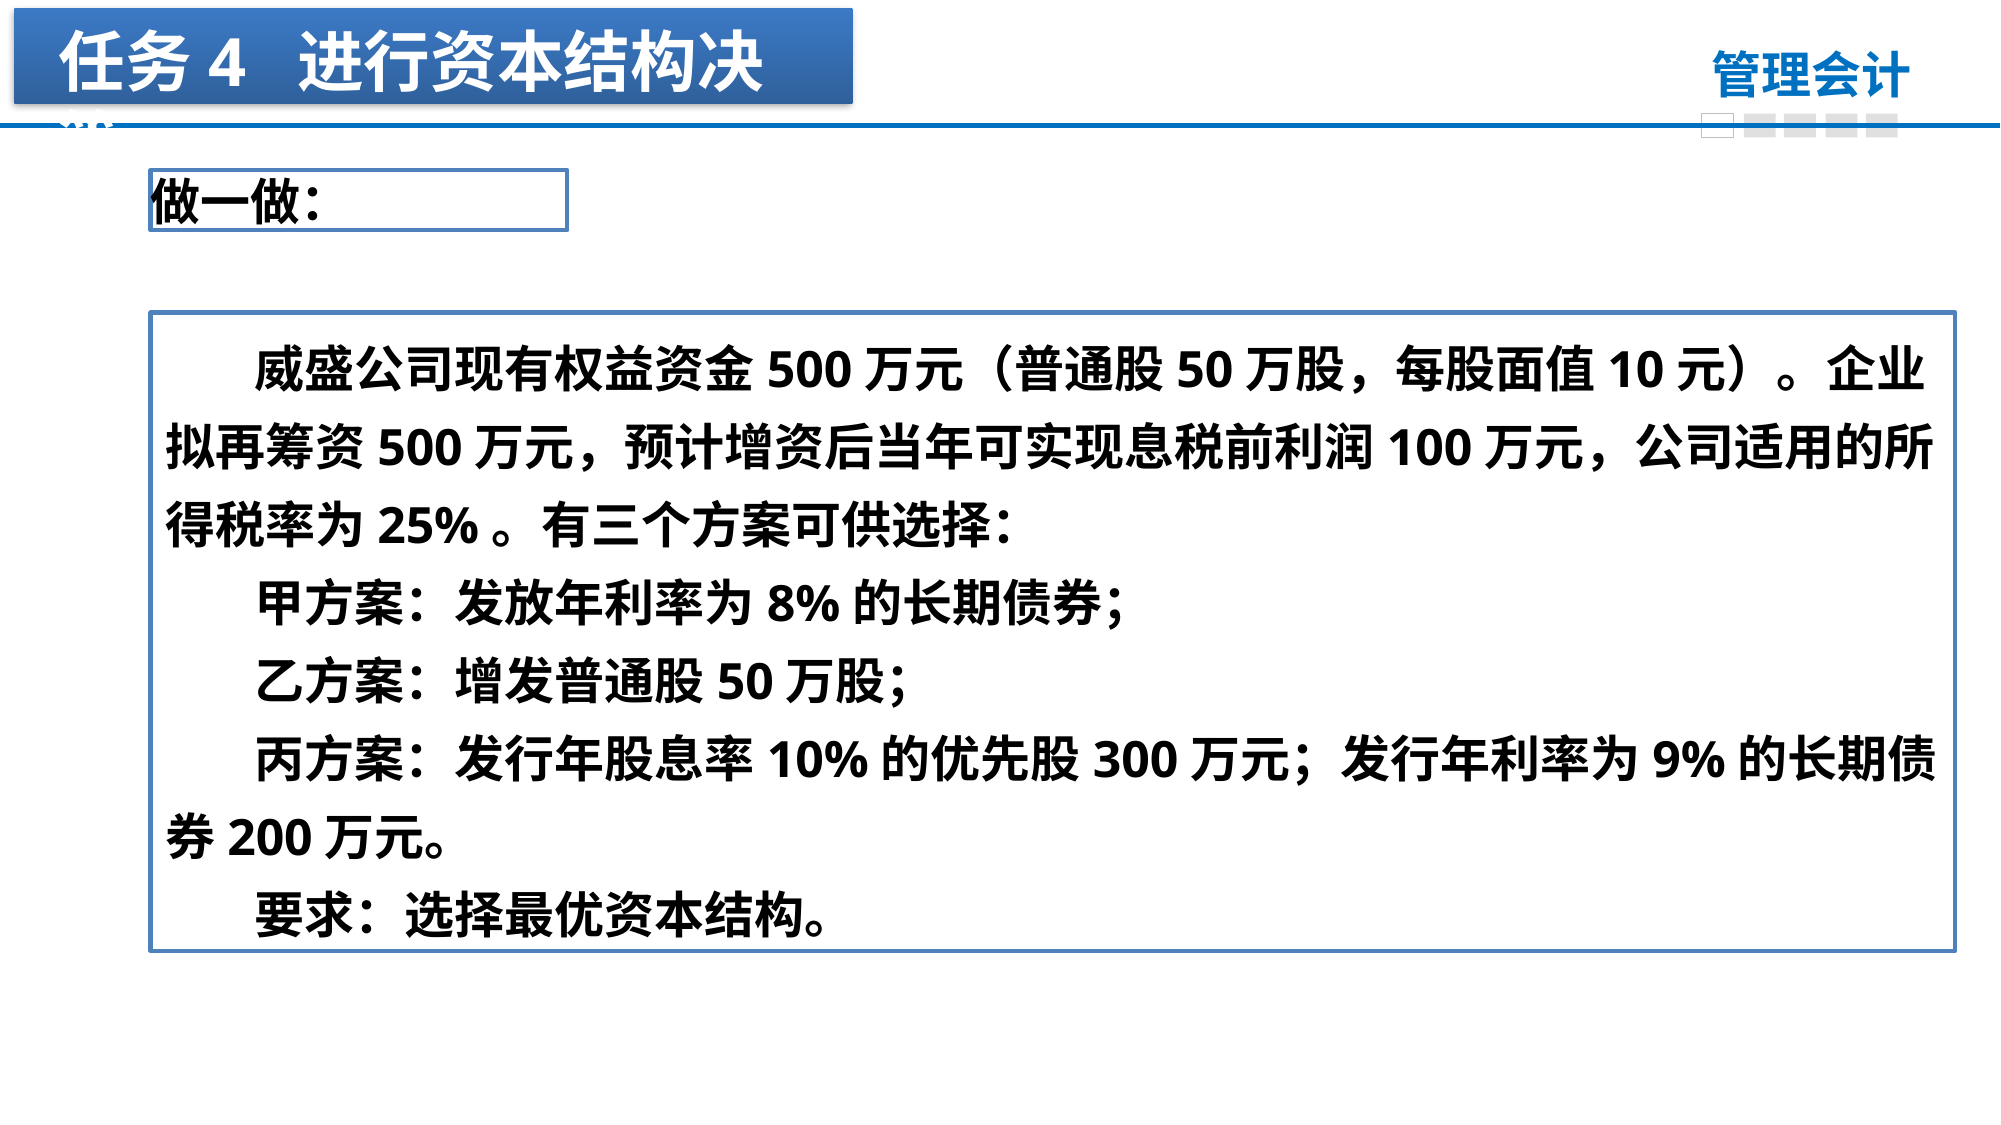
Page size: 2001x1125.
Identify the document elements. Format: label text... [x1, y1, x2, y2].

text_box 威盛公司现有权益资金500万元（普通股50万股，每股面值10元）。企业拟再筹资500万元，预计增资后当年可实现息税前利润100万元，公司适用的所得税率为25%。有三个方案可供选择： 甲方案：发放年利率为8%的长期债券； 乙方案：增发普通股50万股； 丙方案：发行年股息率10%的优先股300万元；发行年利率为9%的长期债券200万元。 要求：选择最优资本结构。 [148, 310, 1957, 953]
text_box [14, 7, 853, 109]
text_box 做一做： [148, 168, 569, 232]
